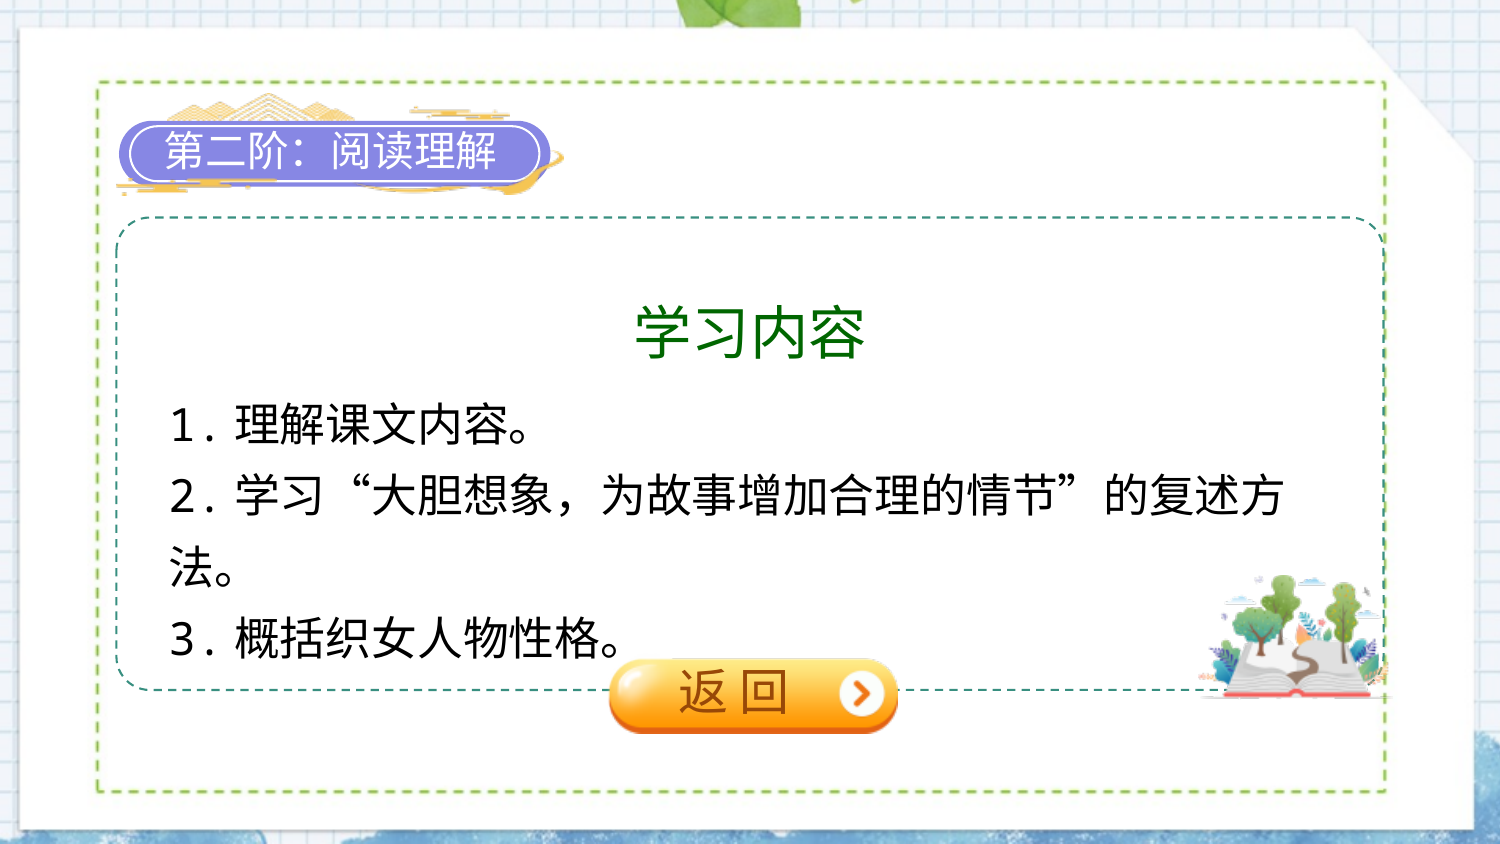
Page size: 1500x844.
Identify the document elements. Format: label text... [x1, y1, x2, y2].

text_box 学习内容 [436, 268, 1064, 371]
text_box [115, 216, 1385, 692]
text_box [116, 93, 564, 196]
text_box 1.理解课文内容。 2.学习“大胆想象，为故事增加合理的情节”的复述方法。 3.概括织女人物性格。 [153, 371, 1343, 673]
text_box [602, 646, 898, 734]
picture [0, 0, 1500, 844]
